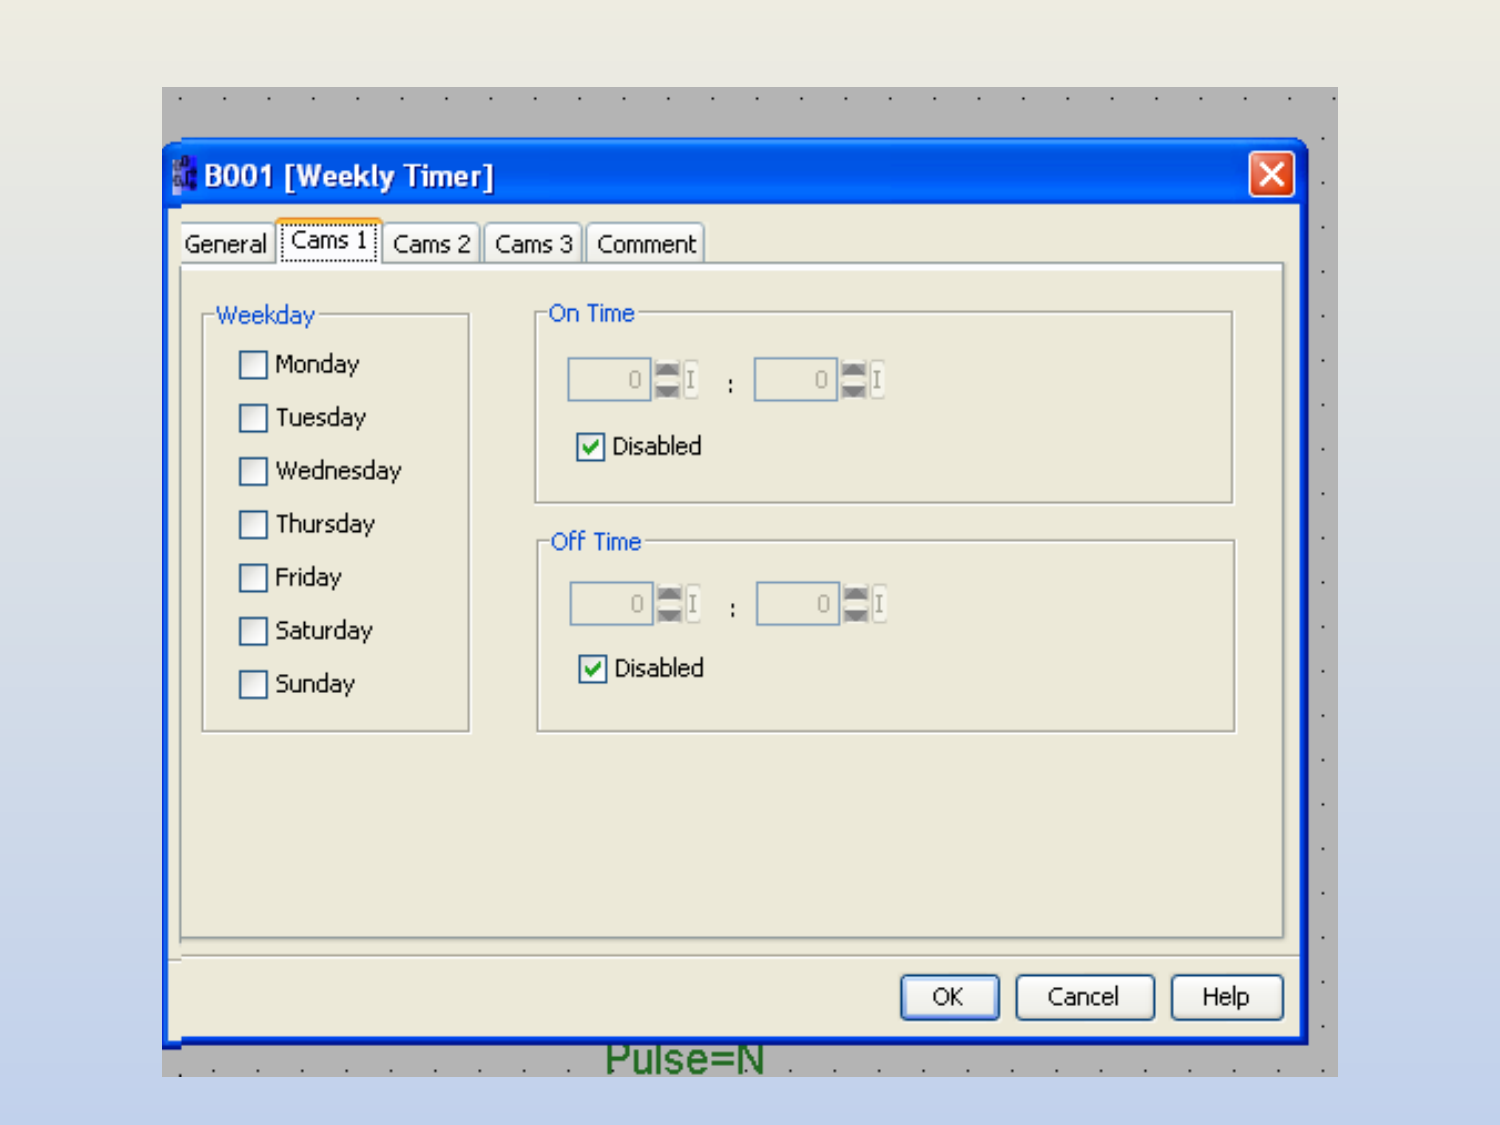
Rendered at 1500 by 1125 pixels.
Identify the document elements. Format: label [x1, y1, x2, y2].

list [162, 87, 1338, 1077]
